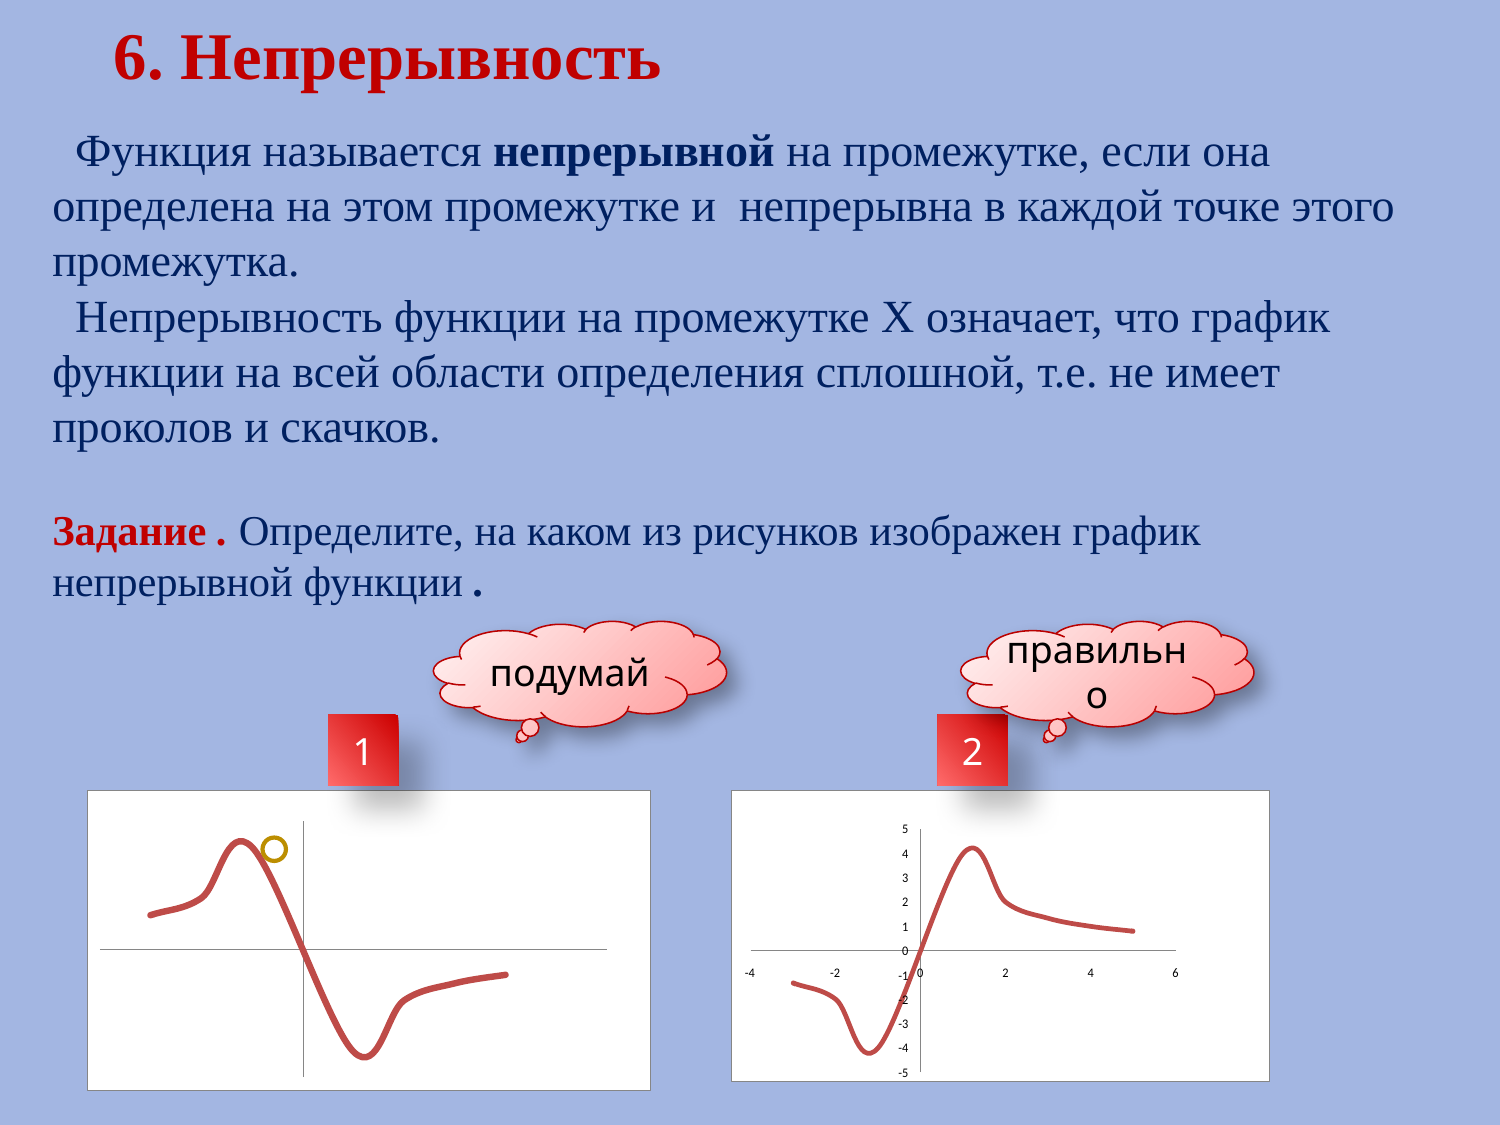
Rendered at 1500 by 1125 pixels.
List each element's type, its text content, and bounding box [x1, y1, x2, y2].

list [81, 784, 656, 1096]
text_box правильно [959, 620, 1255, 744]
text_box 1 [328, 714, 399, 784]
title 6. Непрерывность [62, 0, 714, 106]
text_box подумай [432, 620, 728, 744]
text_box 2 [937, 714, 1008, 784]
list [726, 784, 1272, 1086]
list Функция называется непрерывной на промежутке, если она определена на этом промежутке и непрерывна в каждой точке этого промежутка. Непрерывность функции на промежутке Х означает, что график функции на всей области определения сплошной, т.е. не имеет проколов и скачков. Задание . Определите, на каком из рисунков изображен график непрерывной функции . [37, 112, 1434, 613]
